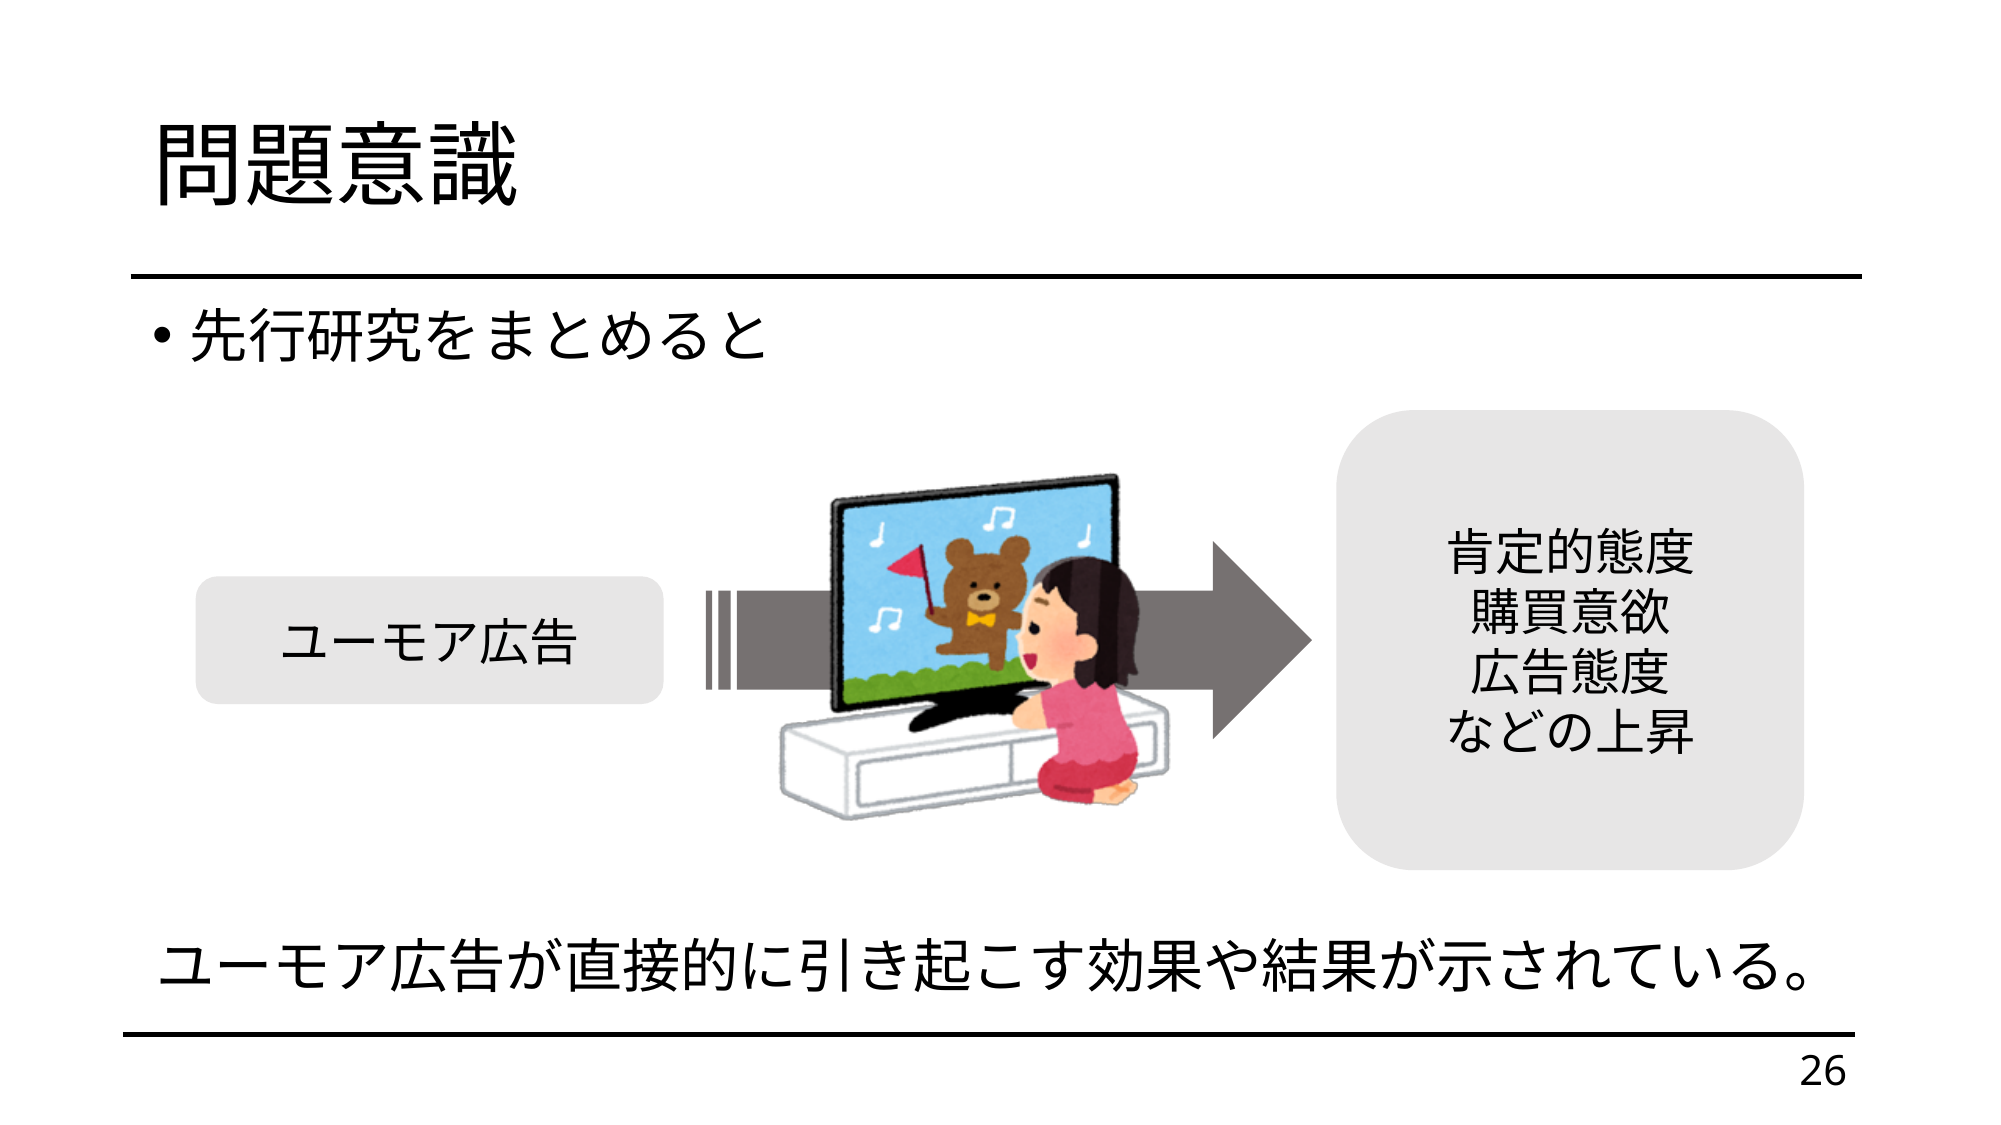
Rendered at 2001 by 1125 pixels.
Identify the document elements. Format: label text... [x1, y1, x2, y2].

text_box ユーモア広告が直接的に引き起こす効果や結果が示されている。 [137, 921, 1862, 1007]
slide_number 26 [1412, 1042, 1863, 1103]
list 先行研究をまとめると [137, 299, 1863, 1014]
title 問題意識 [137, 59, 1863, 276]
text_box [196, 411, 1804, 870]
